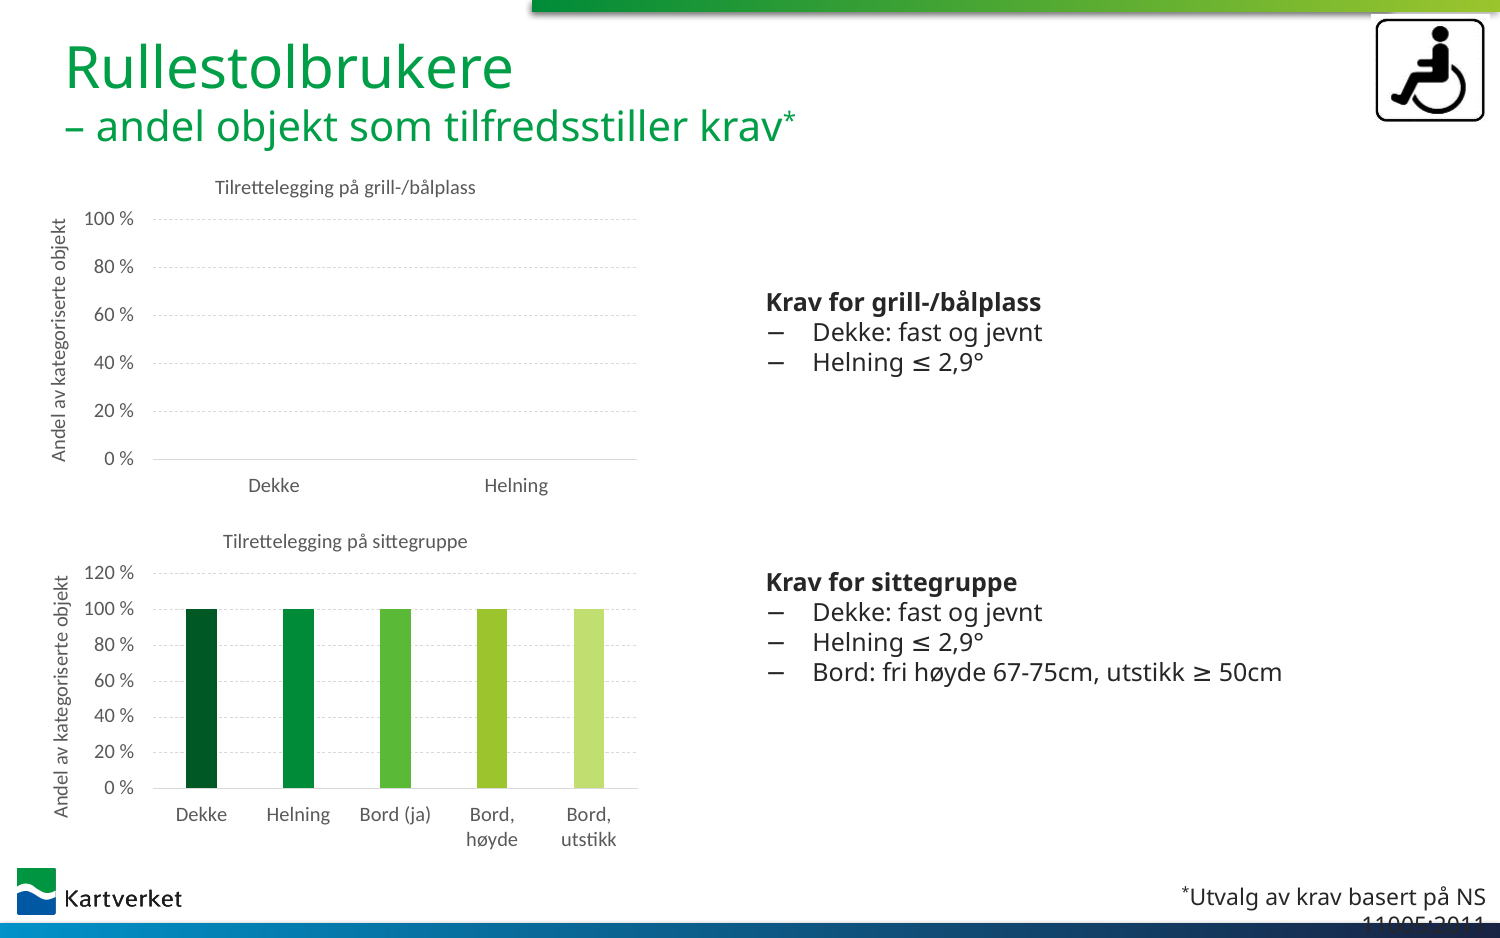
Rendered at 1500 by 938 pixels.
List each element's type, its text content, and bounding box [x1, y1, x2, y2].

text_box Krav for grill-/bålplass Dekke: fast og jevnt Helning ≤ 2,9° [750, 279, 1452, 384]
picture [41, 166, 650, 505]
text_box Krav for sittegruppe Dekke: fast og jevnt Helning ≤ 2,9° Bord: fri høyde 67-75cm, utstikk ≥ 50cm [750, 559, 1500, 694]
picture [1371, 13, 1491, 127]
text_box *Utvalg av krav basert på NS 11005:2011 [1068, 873, 1500, 938]
text_box Rullestolbrukere – andel objekt som tilfredsstiller krav* [49, 14, 1431, 158]
picture [41, 520, 650, 859]
